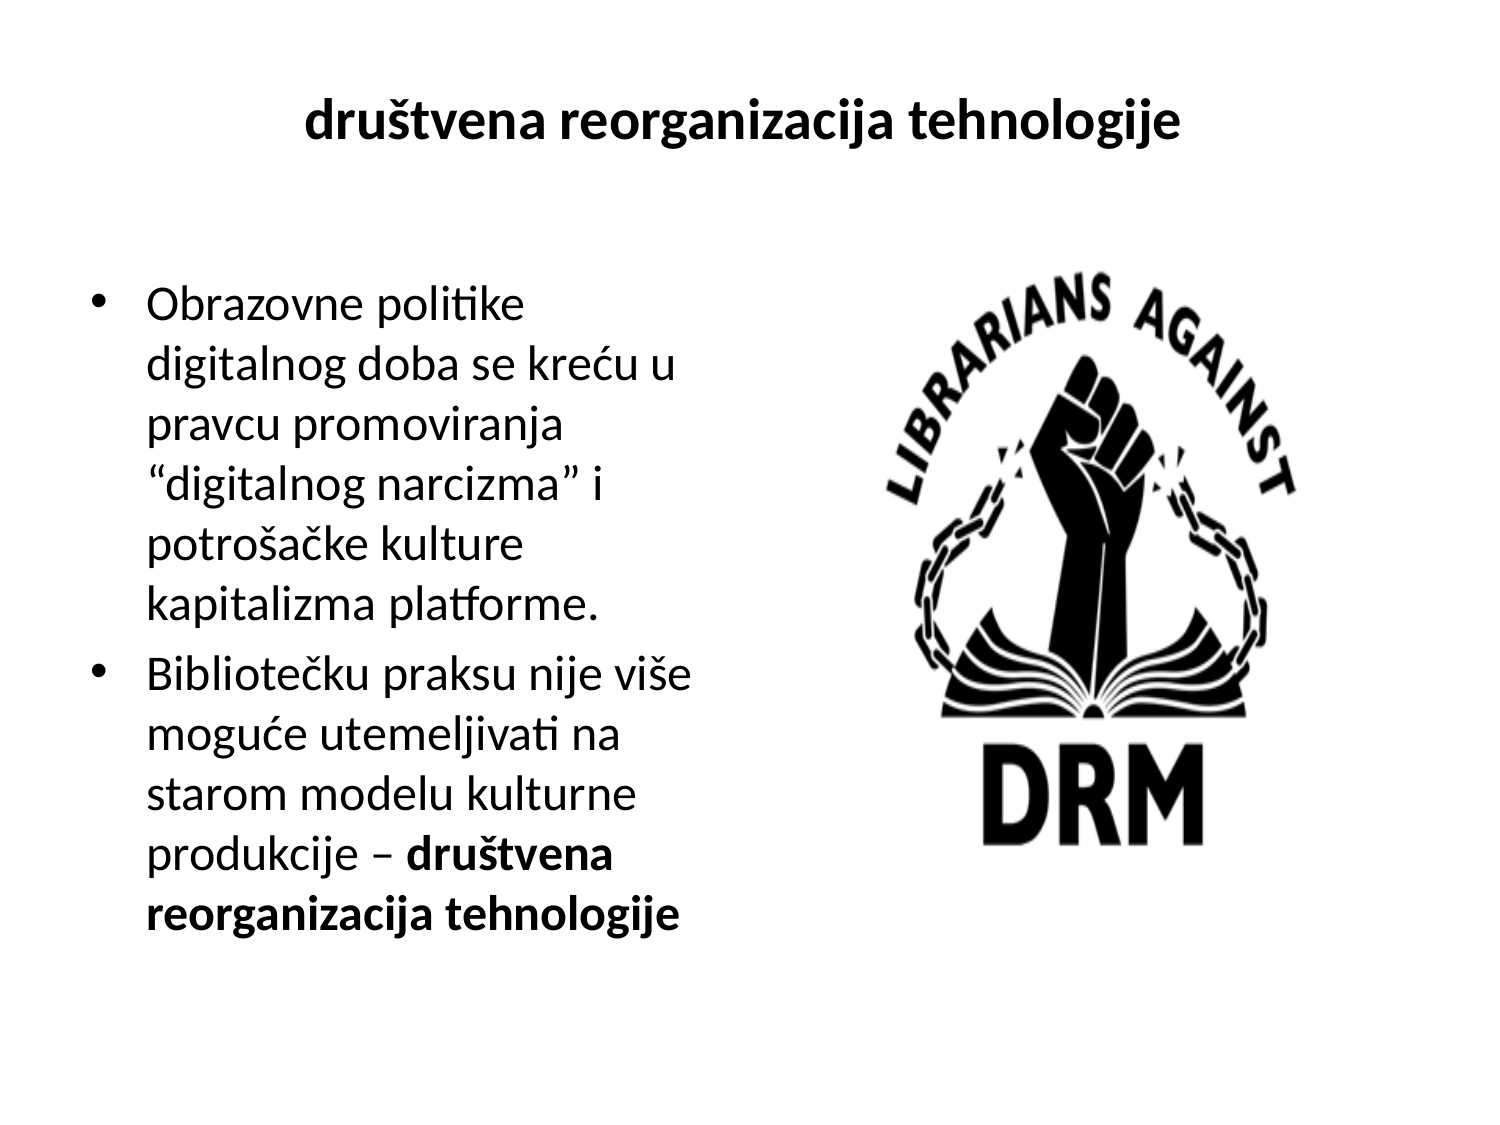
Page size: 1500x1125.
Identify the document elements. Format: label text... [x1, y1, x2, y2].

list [855, 234, 1325, 891]
title društvena reorganizacija tehnologije [75, 45, 1425, 233]
list Obrazovne politike digitalnog doba se kreću u pravcu promoviranja “digitalnog narcizma” i potrošačke kulture kapitalizma platforme. Bibliotečku praksu nije više moguće utemeljivati na starom modelu kulturne produkcije – društvena reorganizacija tehnologije [75, 262, 738, 1005]
